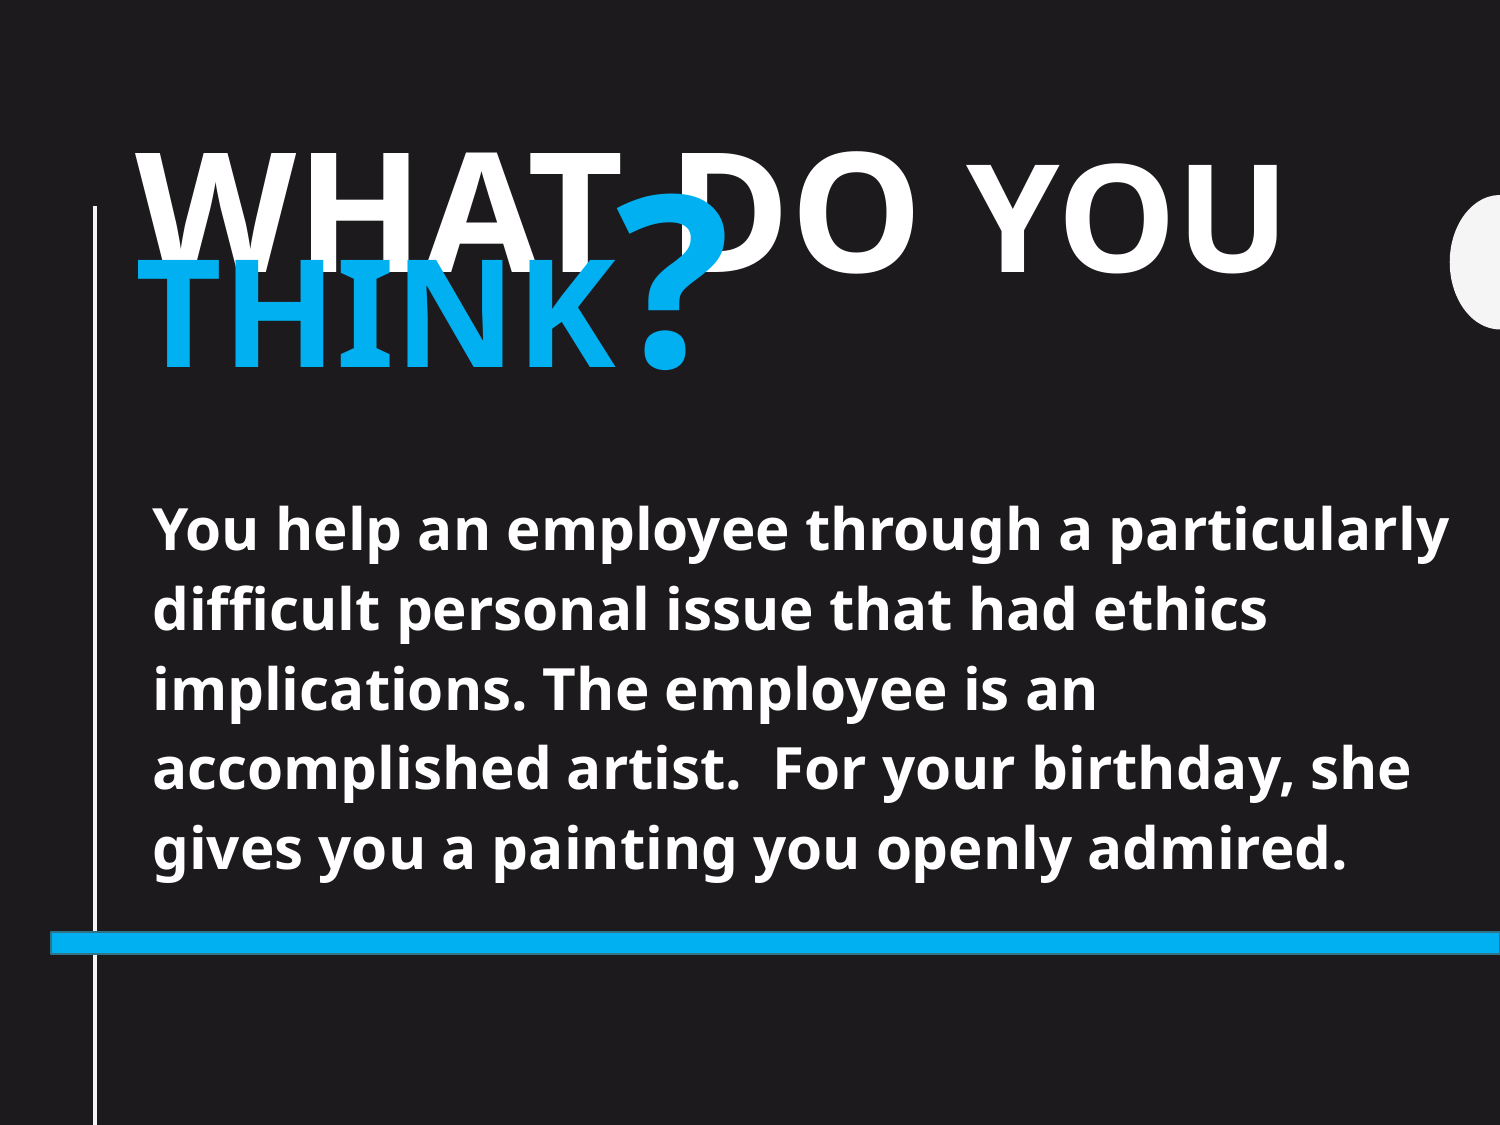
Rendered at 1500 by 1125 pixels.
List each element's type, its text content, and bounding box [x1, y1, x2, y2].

text_box You help an employee through a particularly difficult personal issue that had ethics implications. The employee is an accomplished artist. For your birthday, she gives you a painting you openly admired. [137, 474, 1487, 747]
title What do you Think? [120, 187, 1500, 638]
text_box [50, 931, 1500, 955]
